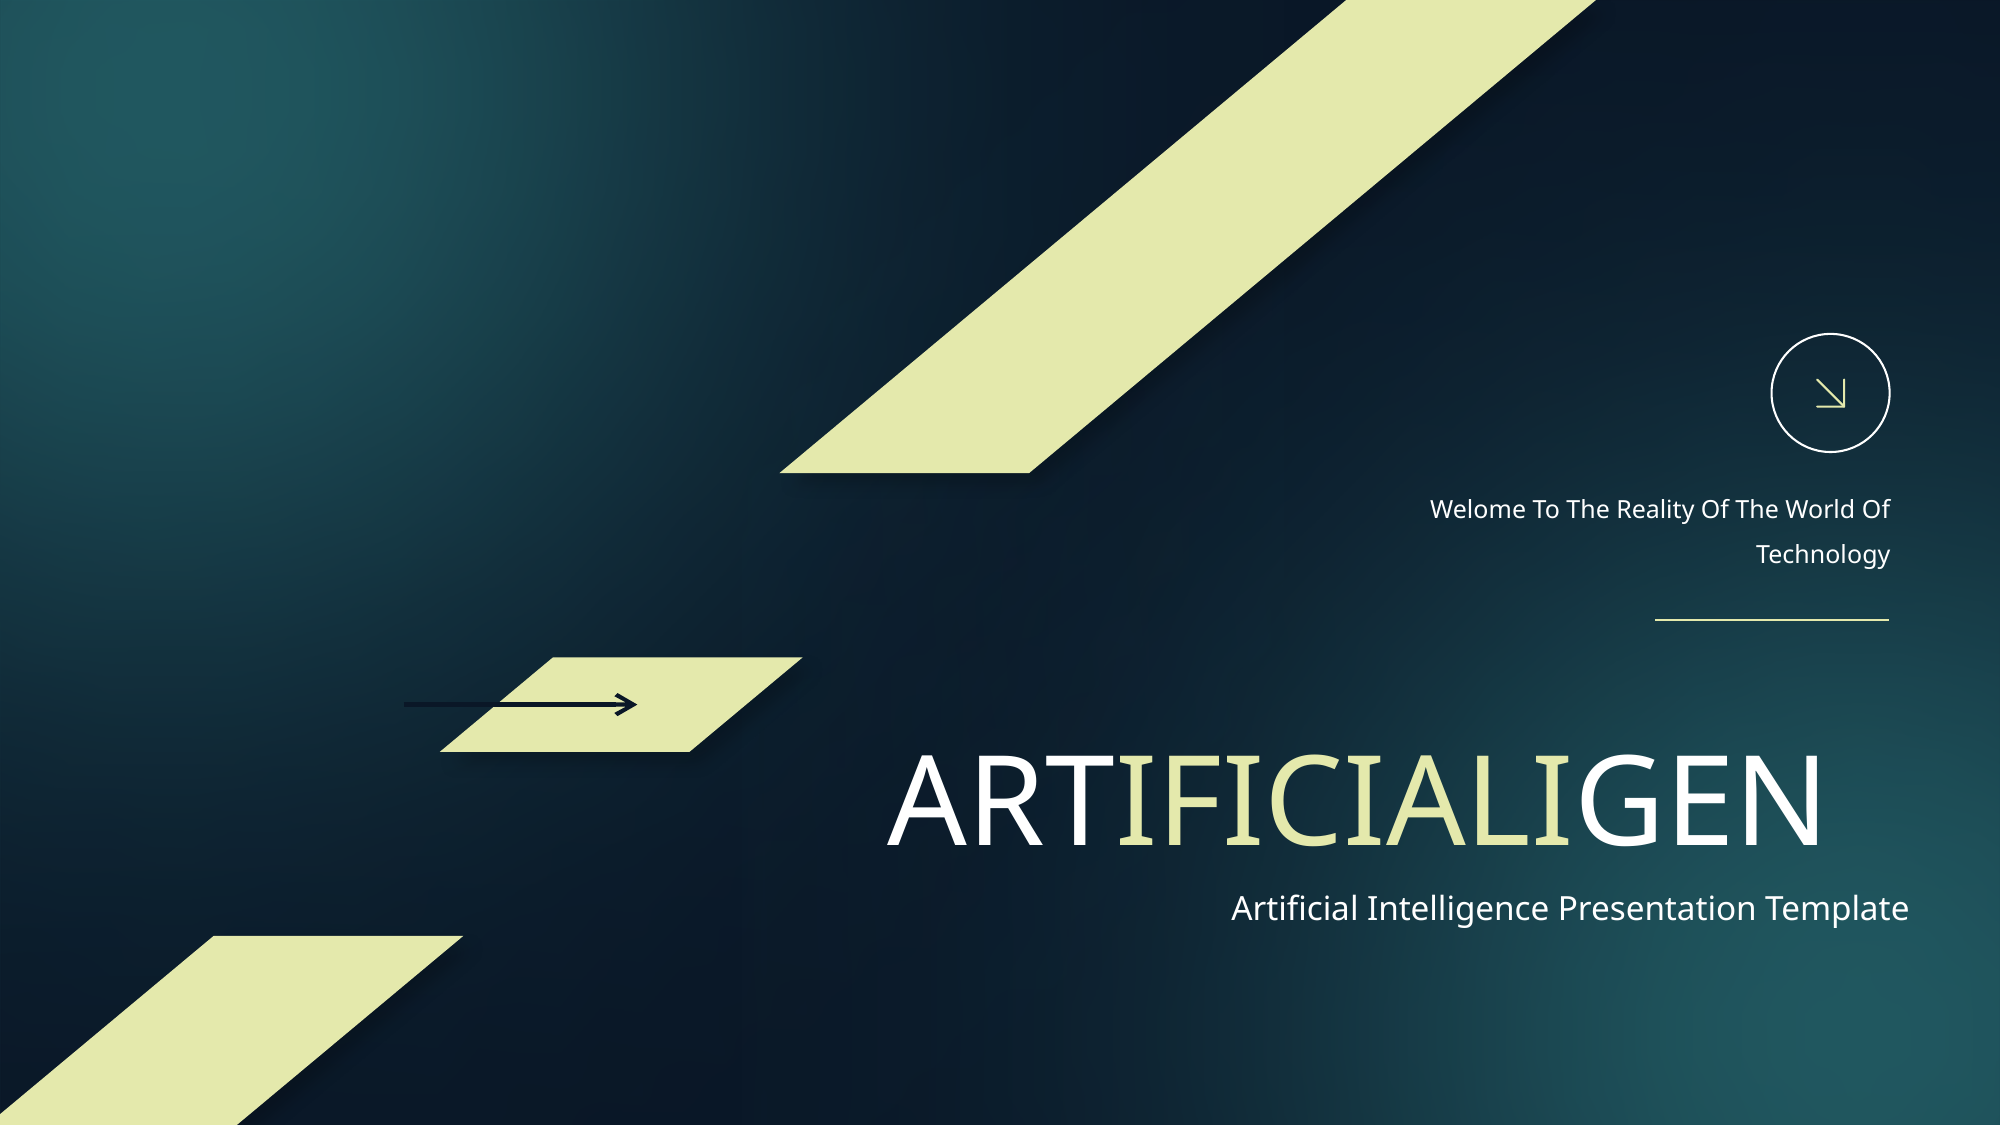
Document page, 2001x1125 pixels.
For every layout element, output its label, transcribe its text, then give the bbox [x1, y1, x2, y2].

text_box ARTIFICIALIGEN [1473, 713, 1845, 878]
text_box Welome To The Reality Of The World Of Technology [1473, 471, 1906, 576]
picture [0, 0, 2000, 1125]
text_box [1771, 333, 1890, 452]
text_box [1473, 0, 1598, 104]
text_box Artificial Intelligence Presentation Template [1473, 879, 1926, 935]
